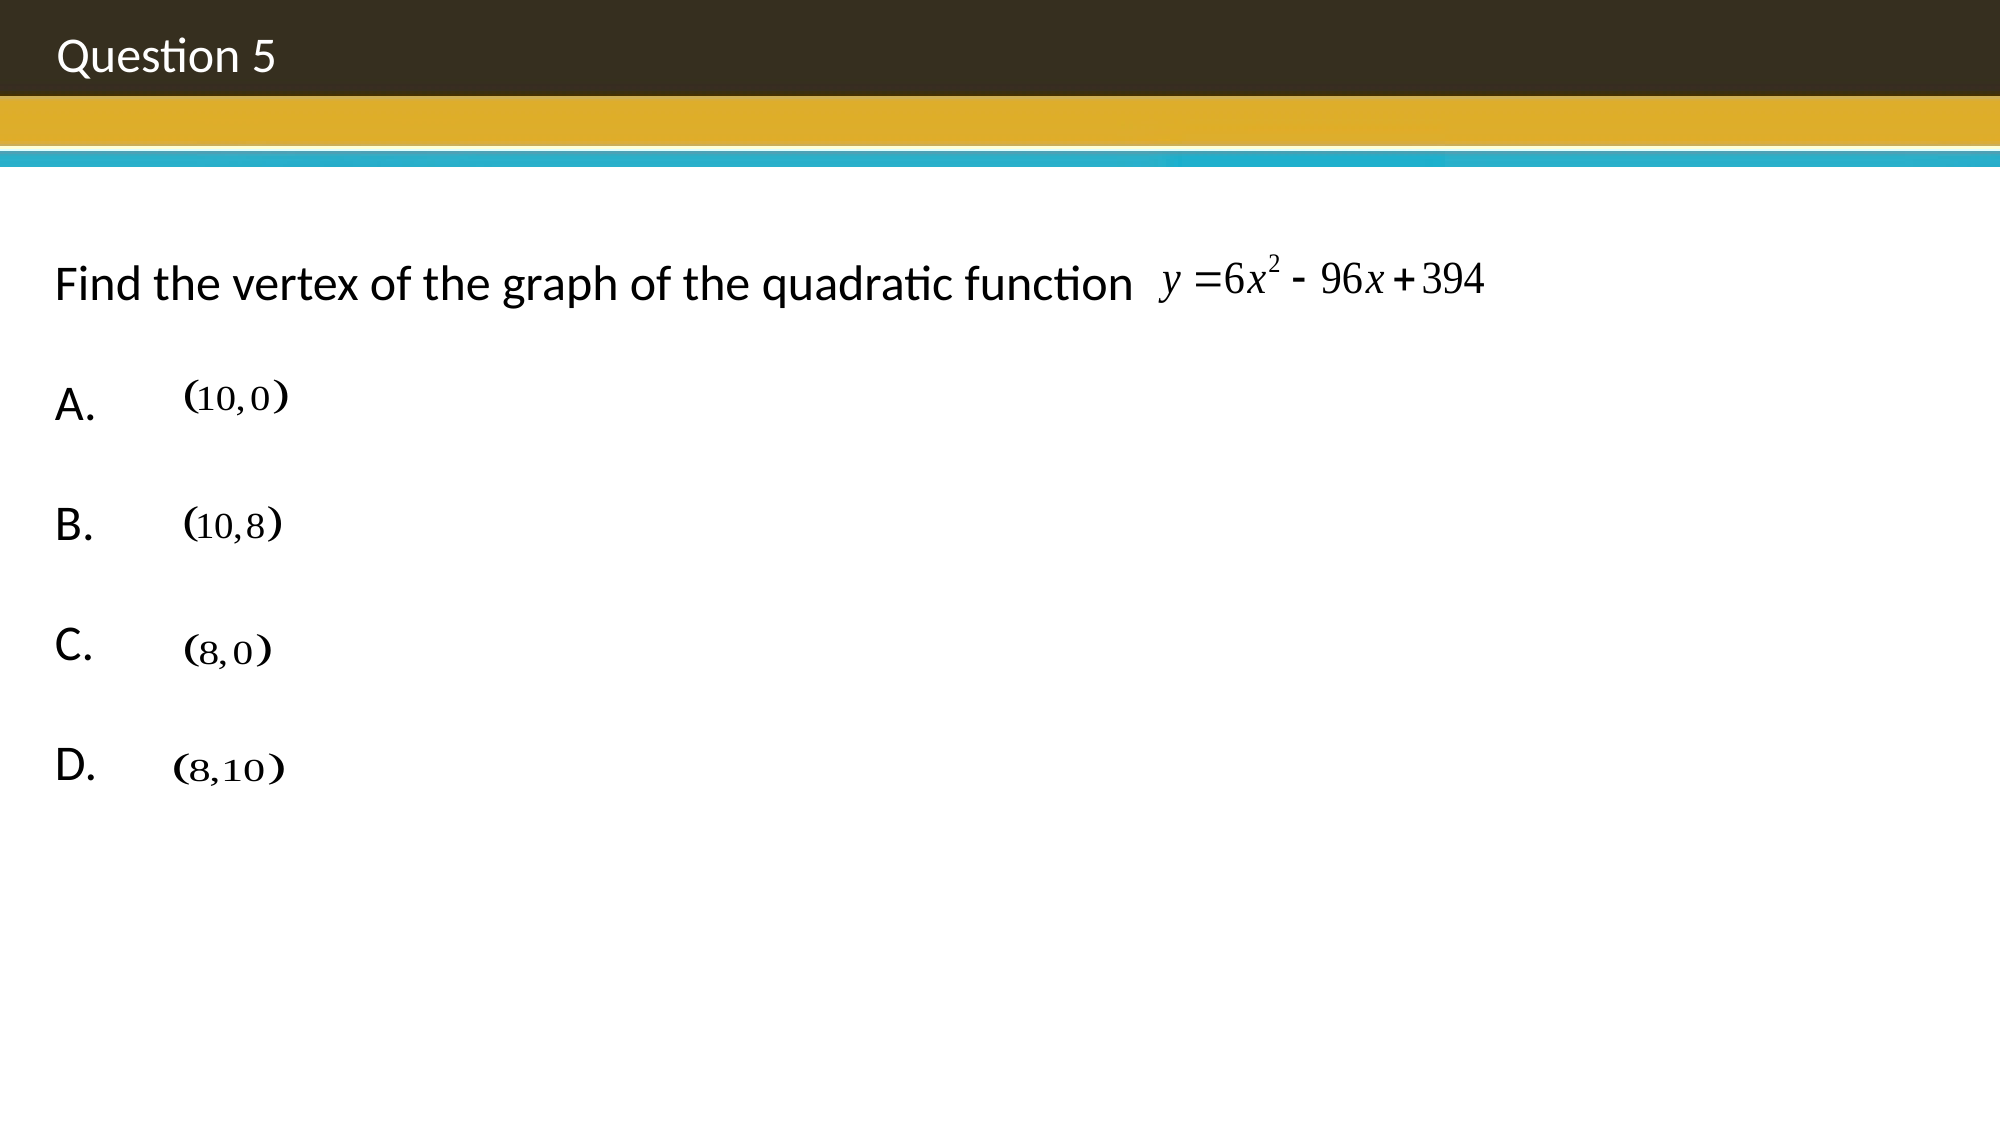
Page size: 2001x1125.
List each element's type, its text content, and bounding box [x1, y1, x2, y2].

picture [166, 746, 289, 801]
text_box Question 5 [41, 14, 293, 90]
picture [178, 372, 294, 432]
text_box Find the vertex of the graph of the quadratic function A. B. C. D. [40, 243, 1898, 919]
picture [1151, 243, 1493, 313]
picture [178, 627, 275, 684]
picture [0, 0, 2000, 167]
picture [178, 498, 286, 561]
